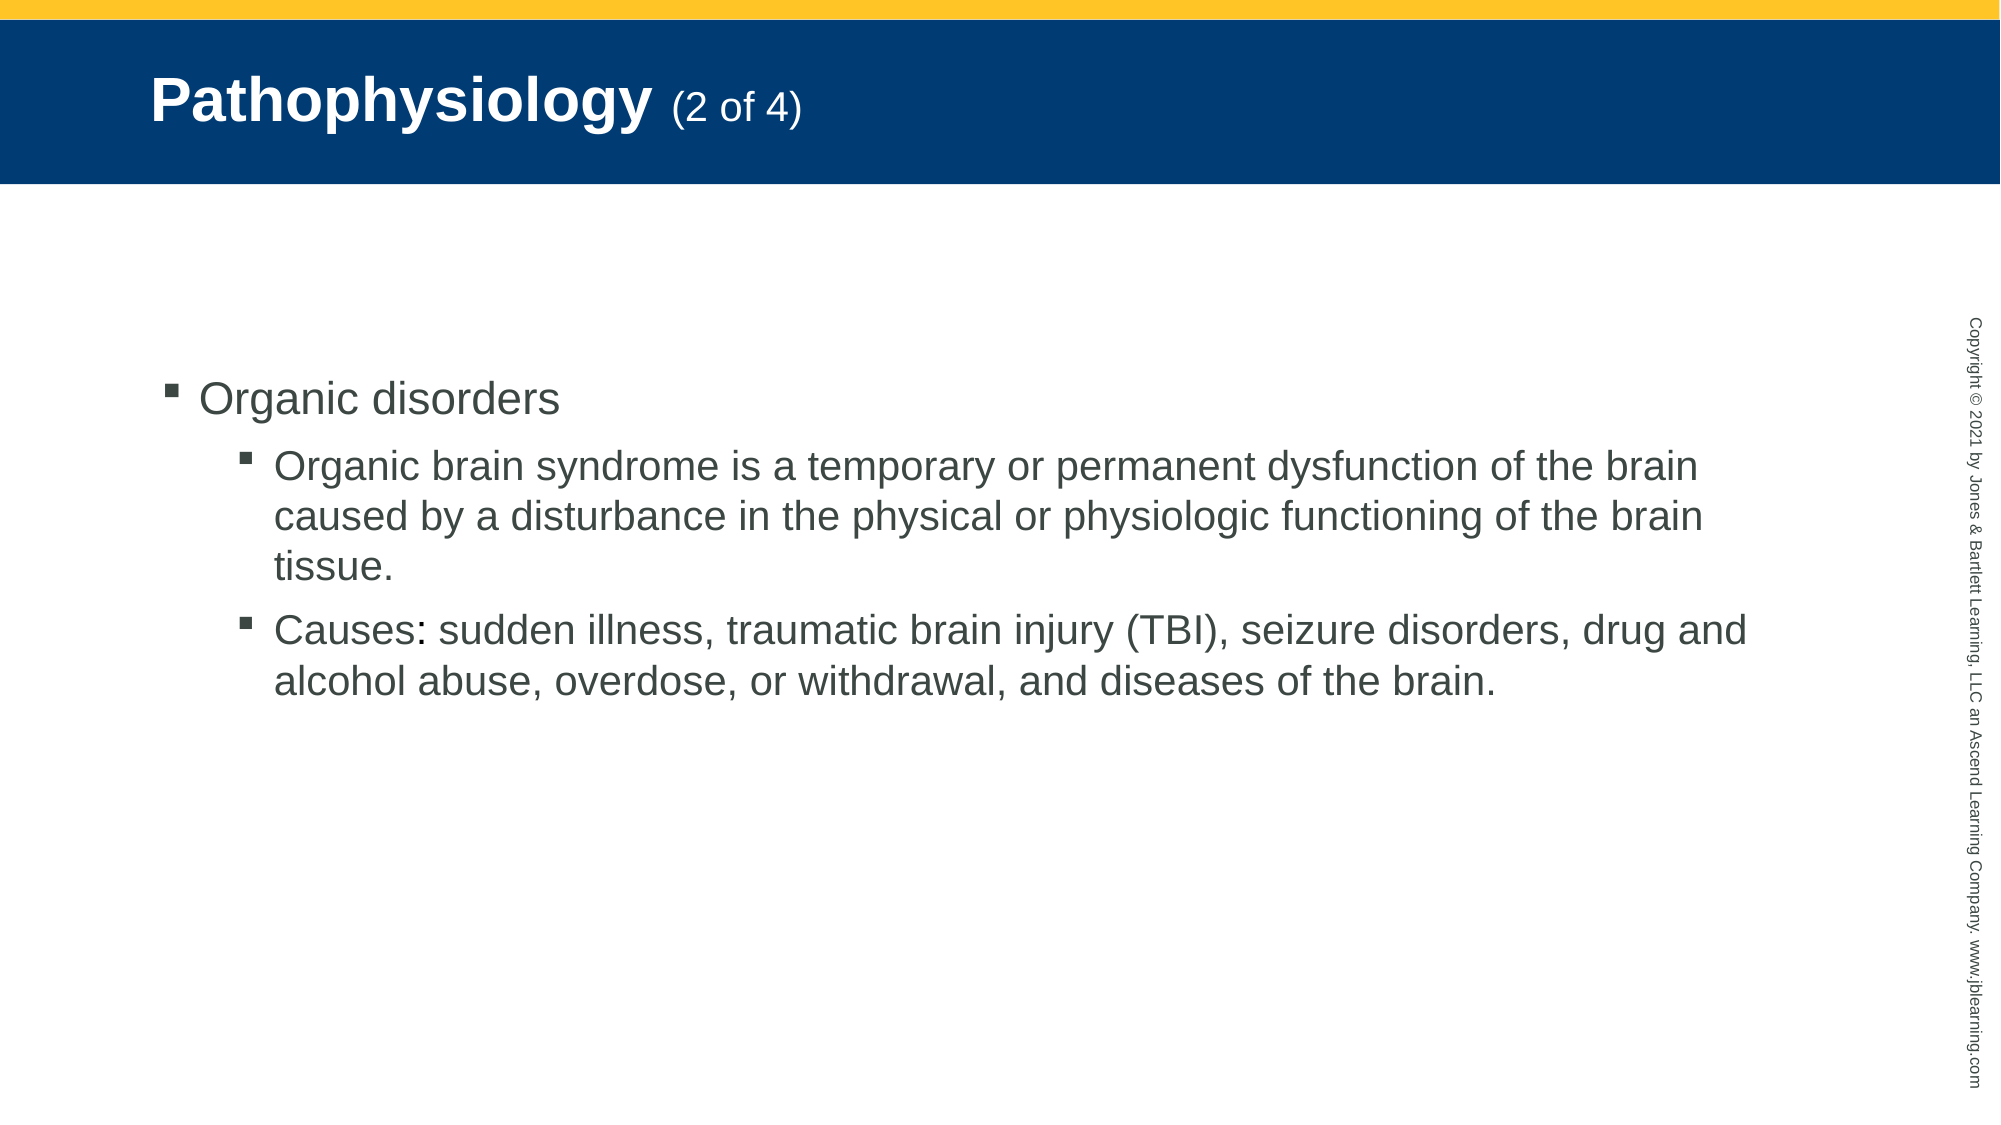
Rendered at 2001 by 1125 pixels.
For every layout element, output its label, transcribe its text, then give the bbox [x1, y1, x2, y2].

title Pathophysiology (2 of 4) [0, 19, 2000, 185]
list Organic disorders Organic brain syndrome is a temporary or permanent dysfunction of the brain caused by a disturbance in the physical or physiologic functioning of the brain tissue. Causes: sudden illness, traumatic brain injury (TBI), seizure disorders, drug and alcohol abuse, overdose, or withdrawal, and diseases of the brain. [146, 361, 1859, 1016]
